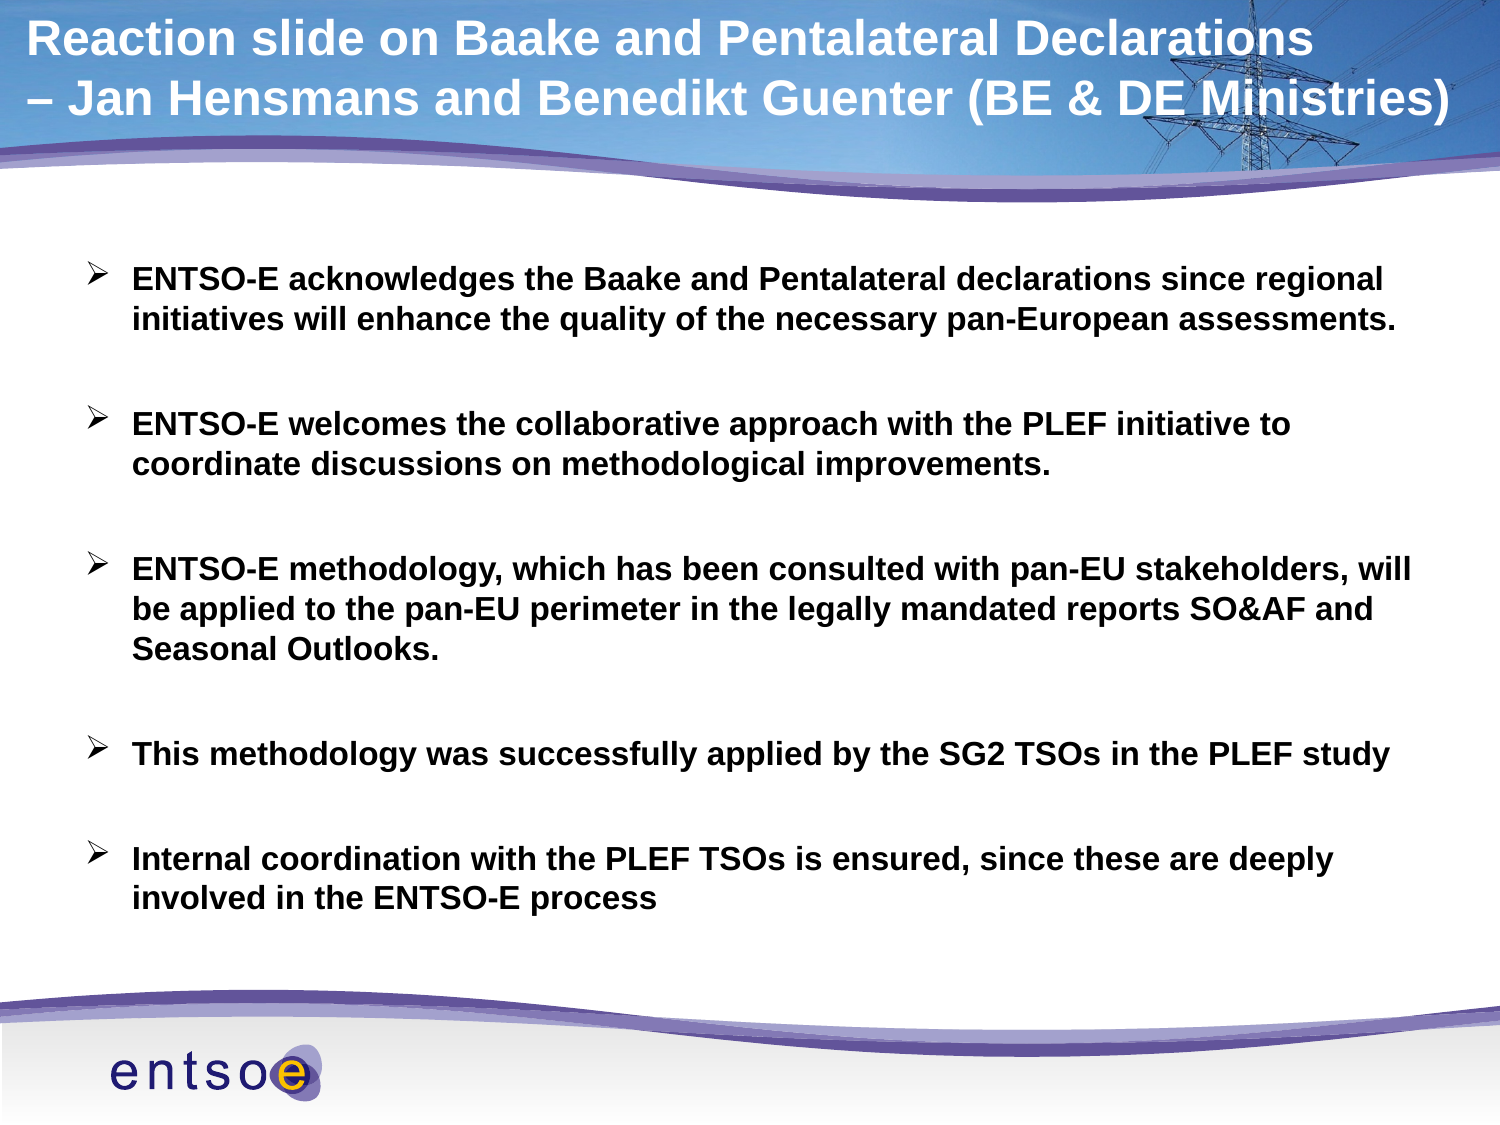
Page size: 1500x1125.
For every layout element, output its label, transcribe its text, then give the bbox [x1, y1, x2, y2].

list ENTSO-E acknowledges the Baake and Pentalateral declarations since regional initiatives will enhance the quality of the necessary pan-European assessments. ENTSO-E welcomes the collaborative approach with the PLEF initiative to coordinate discussions on methodological improvements. ENTSO-E methodology, which has been consulted with pan-EU stakeholders, will be applied to the pan-EU perimeter in the legally mandated reports SO&AF and Seasonal Outlooks. This methodology was successfully applied by the SG2 TSOs in the PLEF study Internal coordination with the PLEF TSOs is ensured, since these are deeply involved in the ENTSO-E process [40, 249, 1460, 1010]
title Reaction slide on Baake and Pentalateral Declarations – Jan Hensmans and Benedikt Guenter (BE & DE Ministries) [25, 5, 1500, 65]
picture [0, 0, 1500, 175]
